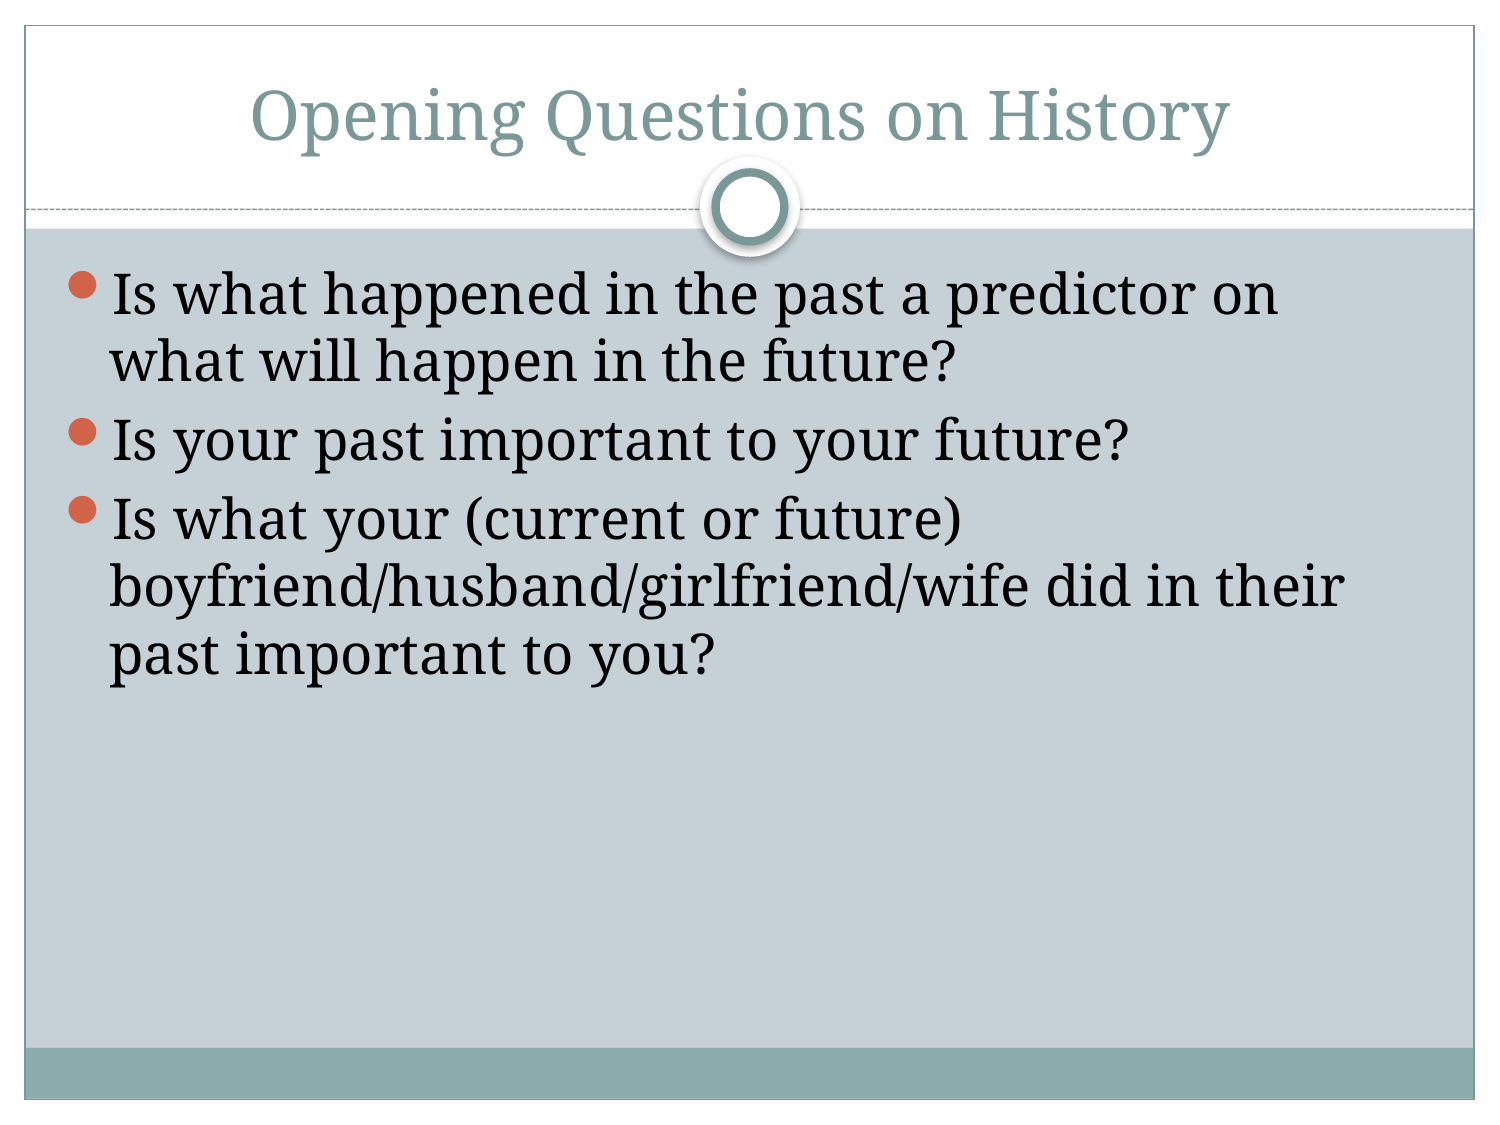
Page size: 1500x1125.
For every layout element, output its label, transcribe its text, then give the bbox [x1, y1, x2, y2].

title Opening Questions on History [49, 37, 1450, 162]
list Is what happened in the past a predictor on what will happen in the future? Is your past important to your future? Is what your (current or future) boyfriend/husband/girlfriend/wife did in their past important to you? [49, 250, 1445, 1001]
